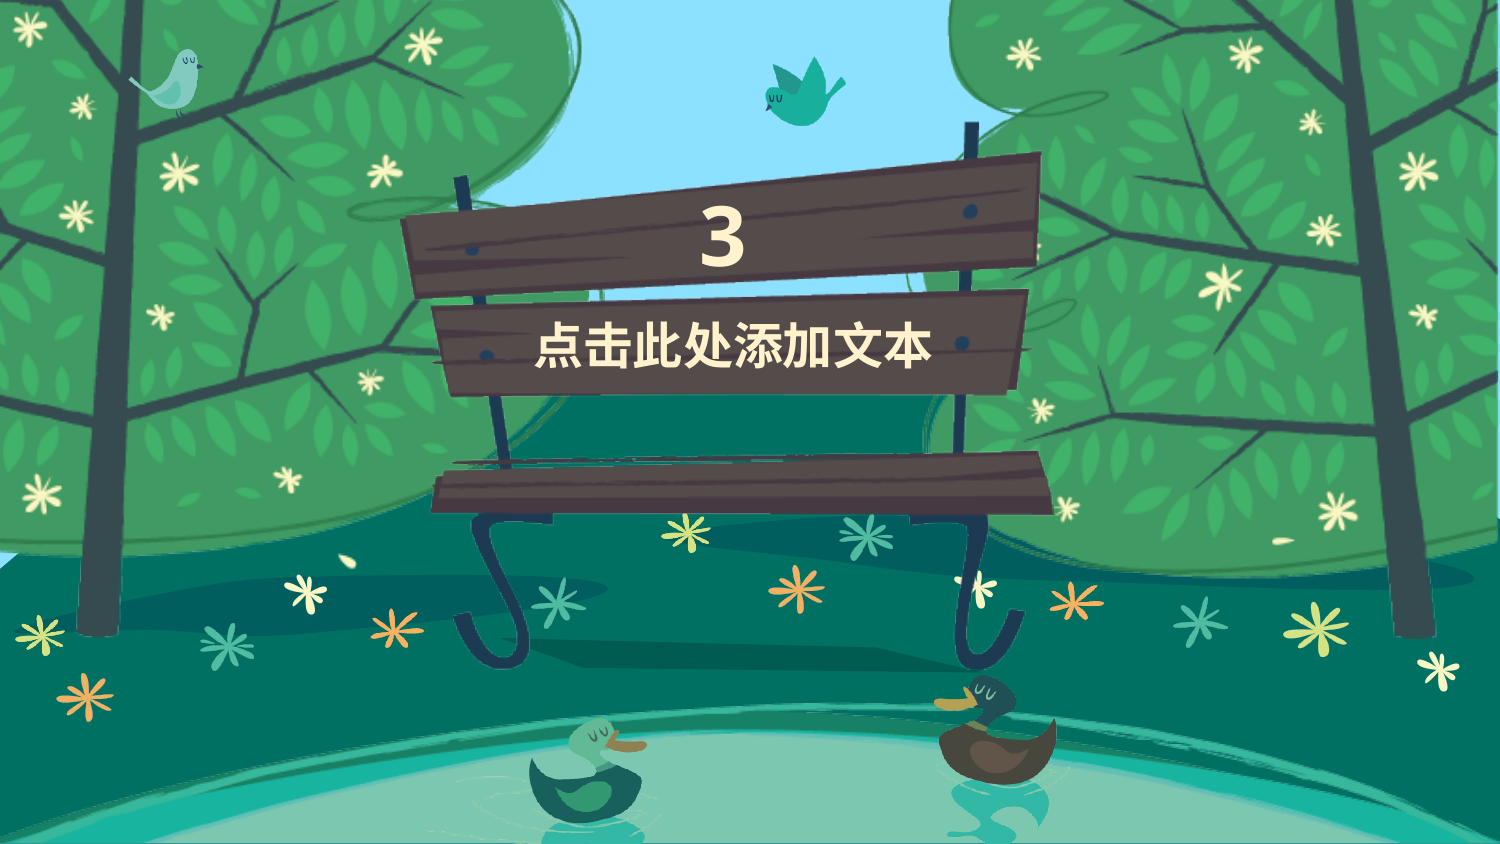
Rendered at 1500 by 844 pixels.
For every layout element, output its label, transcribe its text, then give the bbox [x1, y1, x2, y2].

text_box 3 [684, 175, 762, 291]
text_box 点击此处添加文本 [518, 307, 949, 382]
picture [0, 0, 1500, 844]
